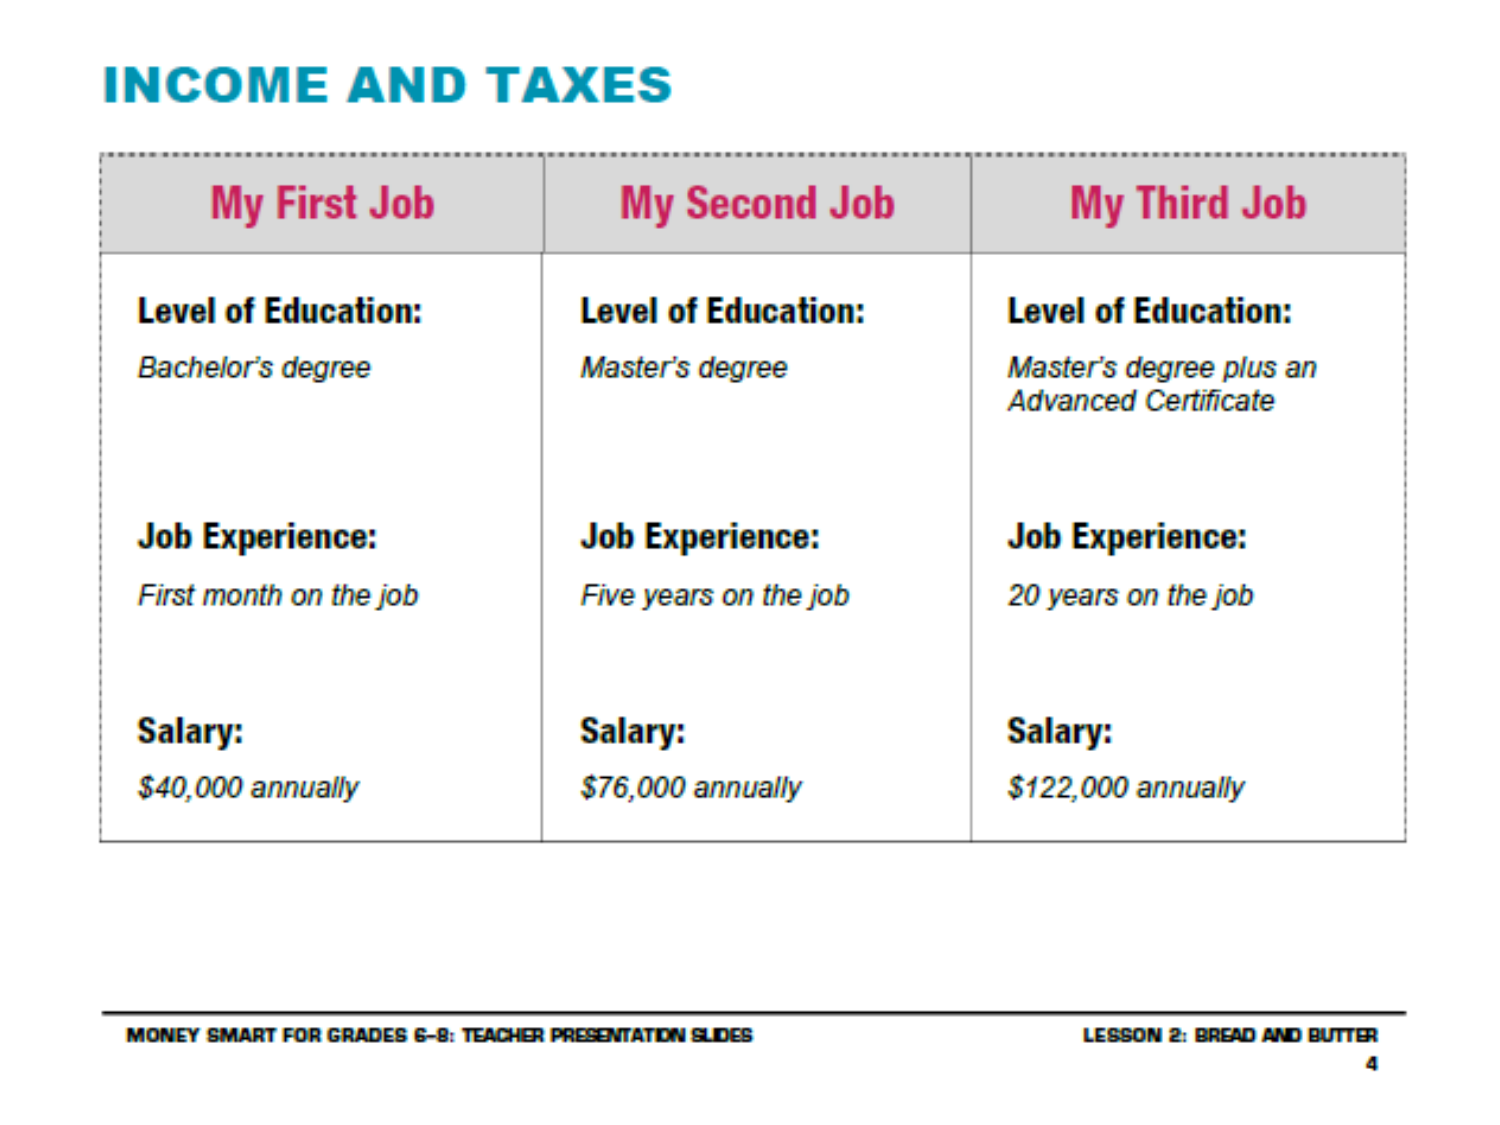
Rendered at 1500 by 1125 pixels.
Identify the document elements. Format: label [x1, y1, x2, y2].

picture [62, 20, 1451, 1096]
